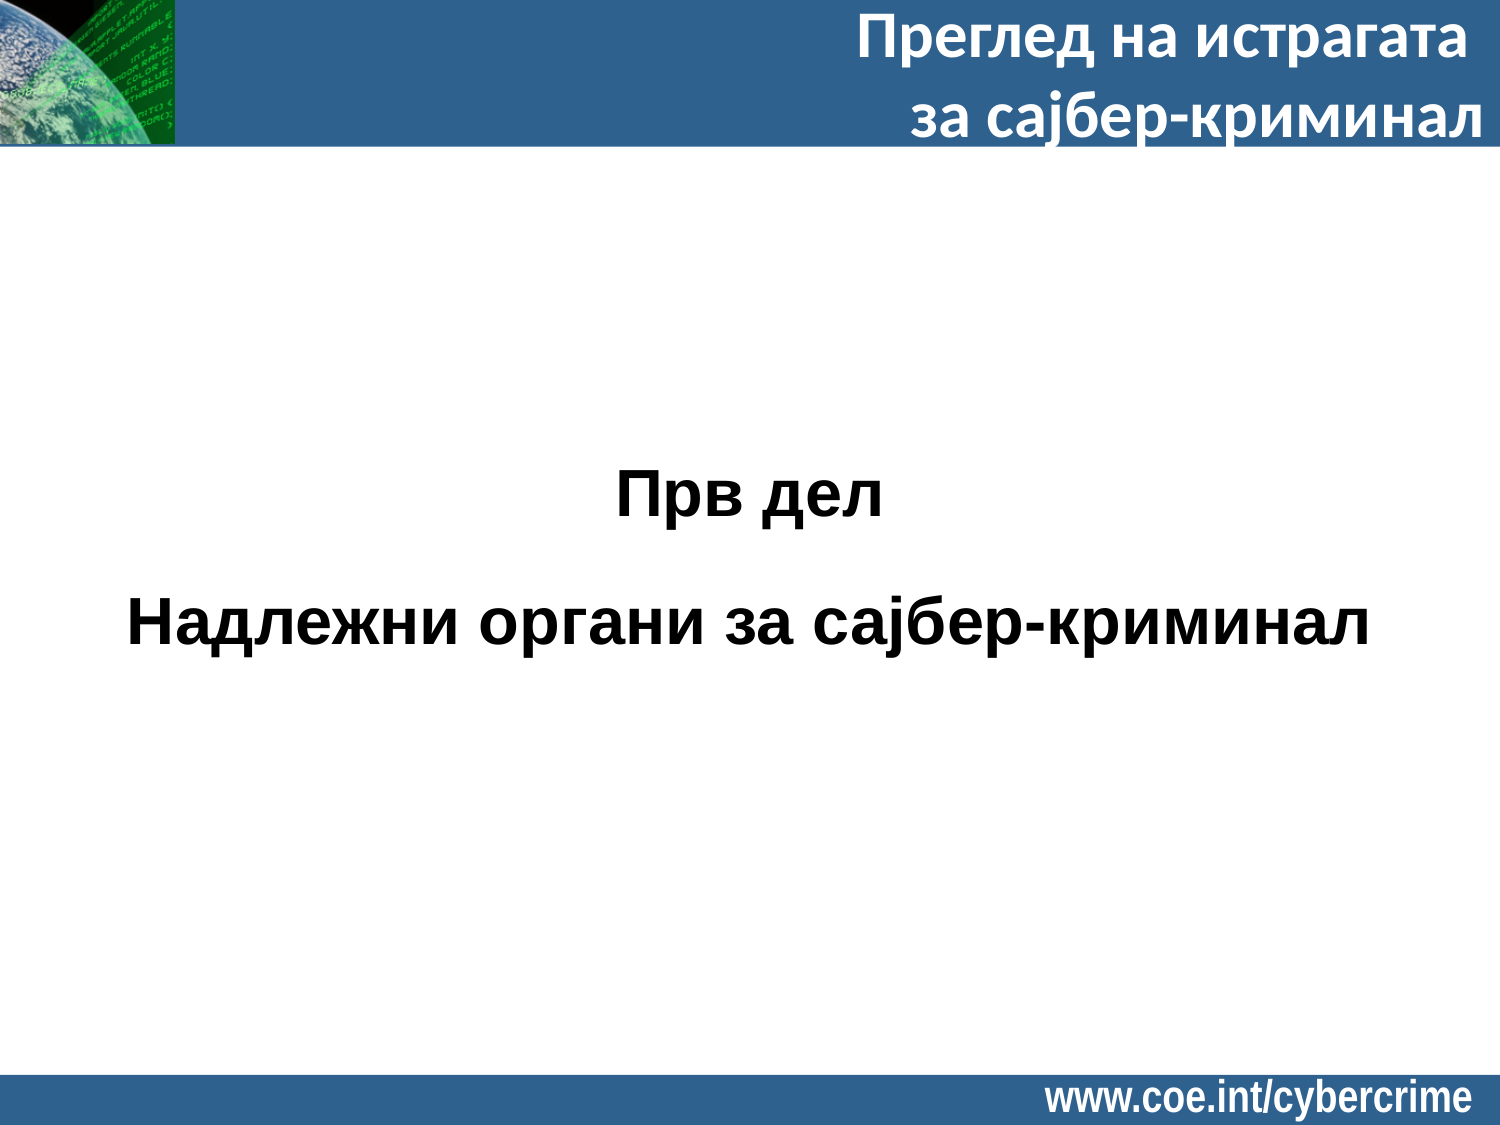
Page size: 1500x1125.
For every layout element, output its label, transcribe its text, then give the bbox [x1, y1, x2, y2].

text_box Прв дел Надлежни органи за сајбер-криминал [50, 457, 1450, 665]
picture [0, 0, 175, 144]
text_box [0, 1073, 1030, 1125]
text_box Преглед на истрагата за сајбер-криминал [177, 0, 1500, 149]
text_box www.coe.int/cybercrime [1030, 1059, 1500, 1125]
